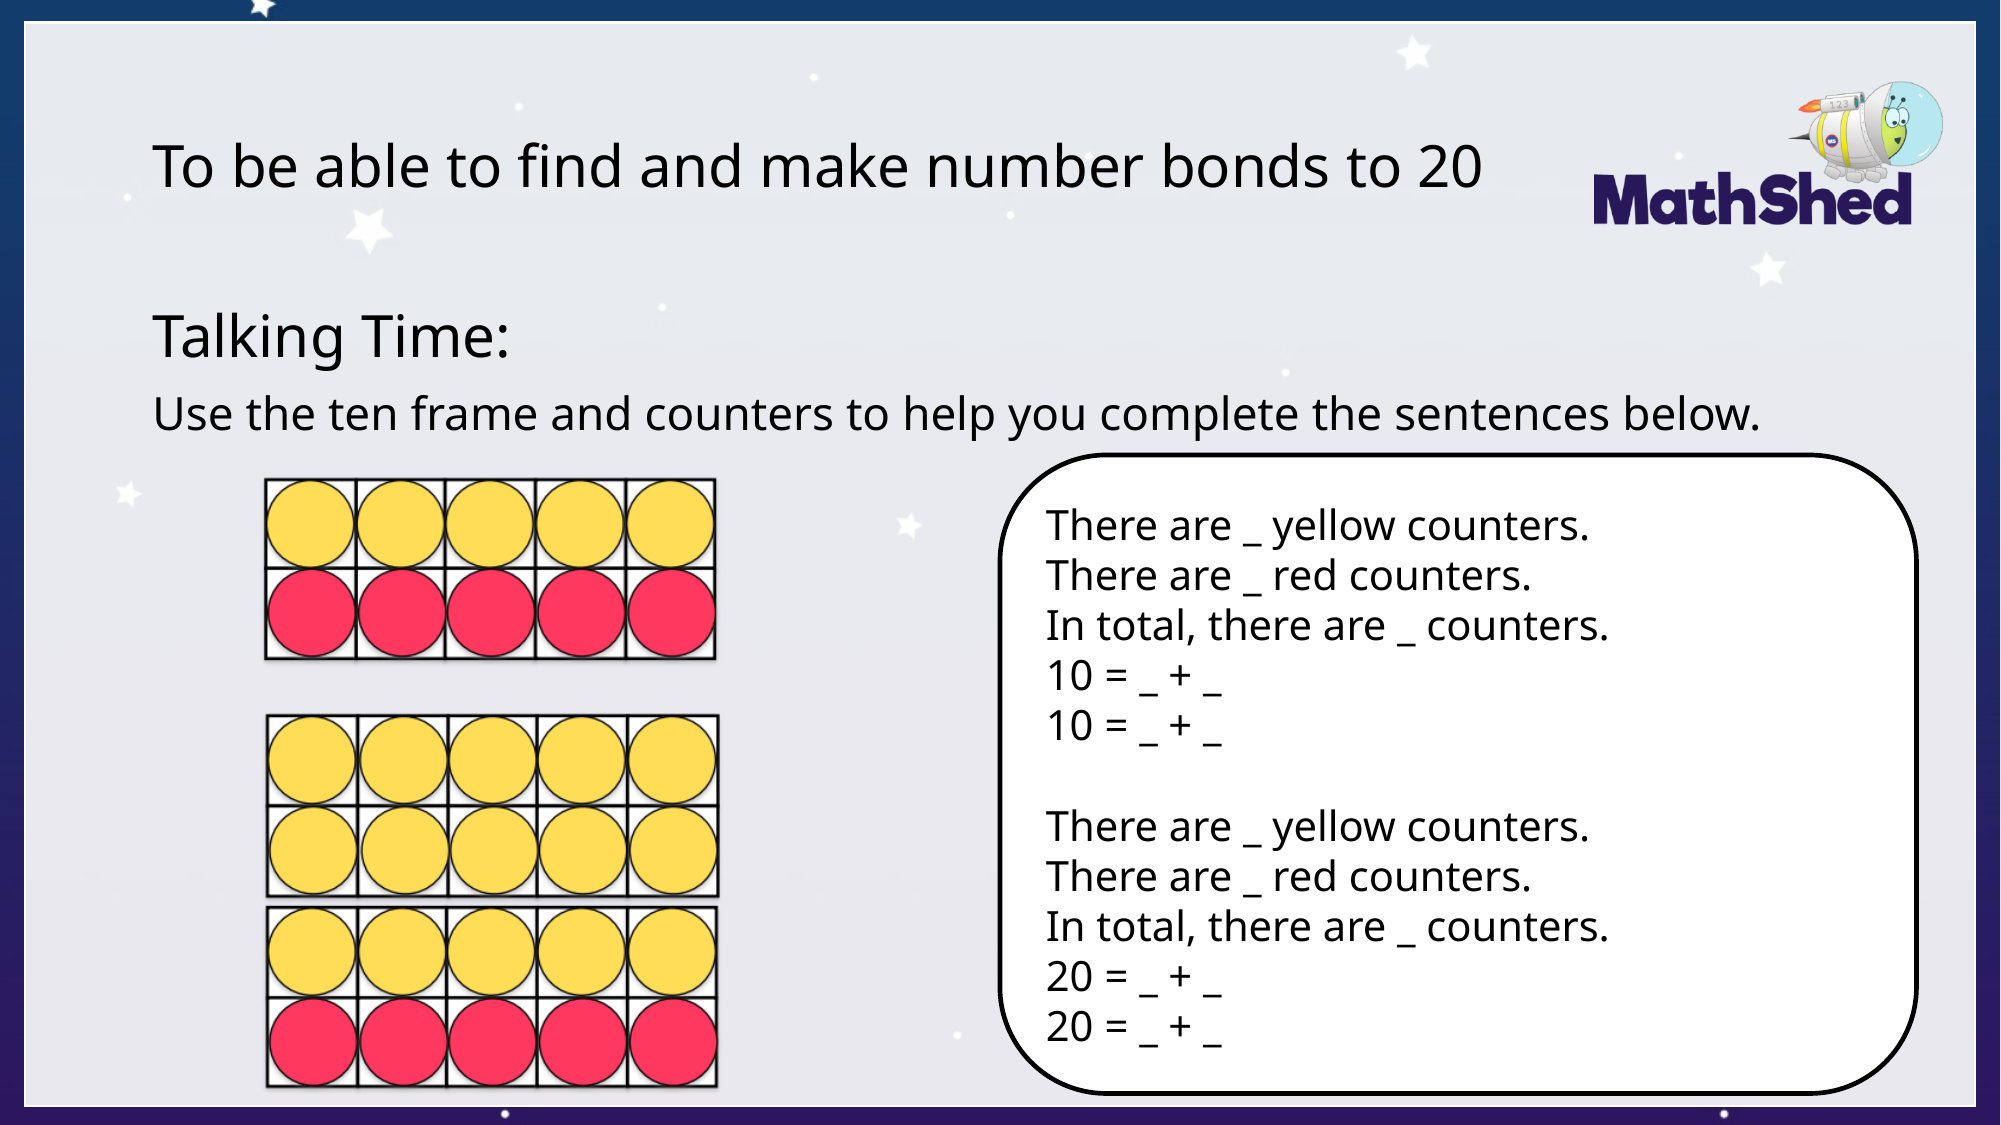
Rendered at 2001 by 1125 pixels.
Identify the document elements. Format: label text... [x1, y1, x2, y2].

picture [0, 0, 2001, 1125]
text_box There are _ yellow counters. There are _ red counters. In total, there are _ counters. 10 = _ + _ 10 = _ + _ There are _ yellow counters. There are _ red counters. In total, there are _ counters. 20 = _ + _ 20 = _ + _ [998, 453, 1918, 1095]
list Talking Time: Use the ten frame and counters to help you complete the sentences below. [137, 299, 1863, 1014]
title To be able to find and make number bonds to 20 [137, 59, 1578, 278]
